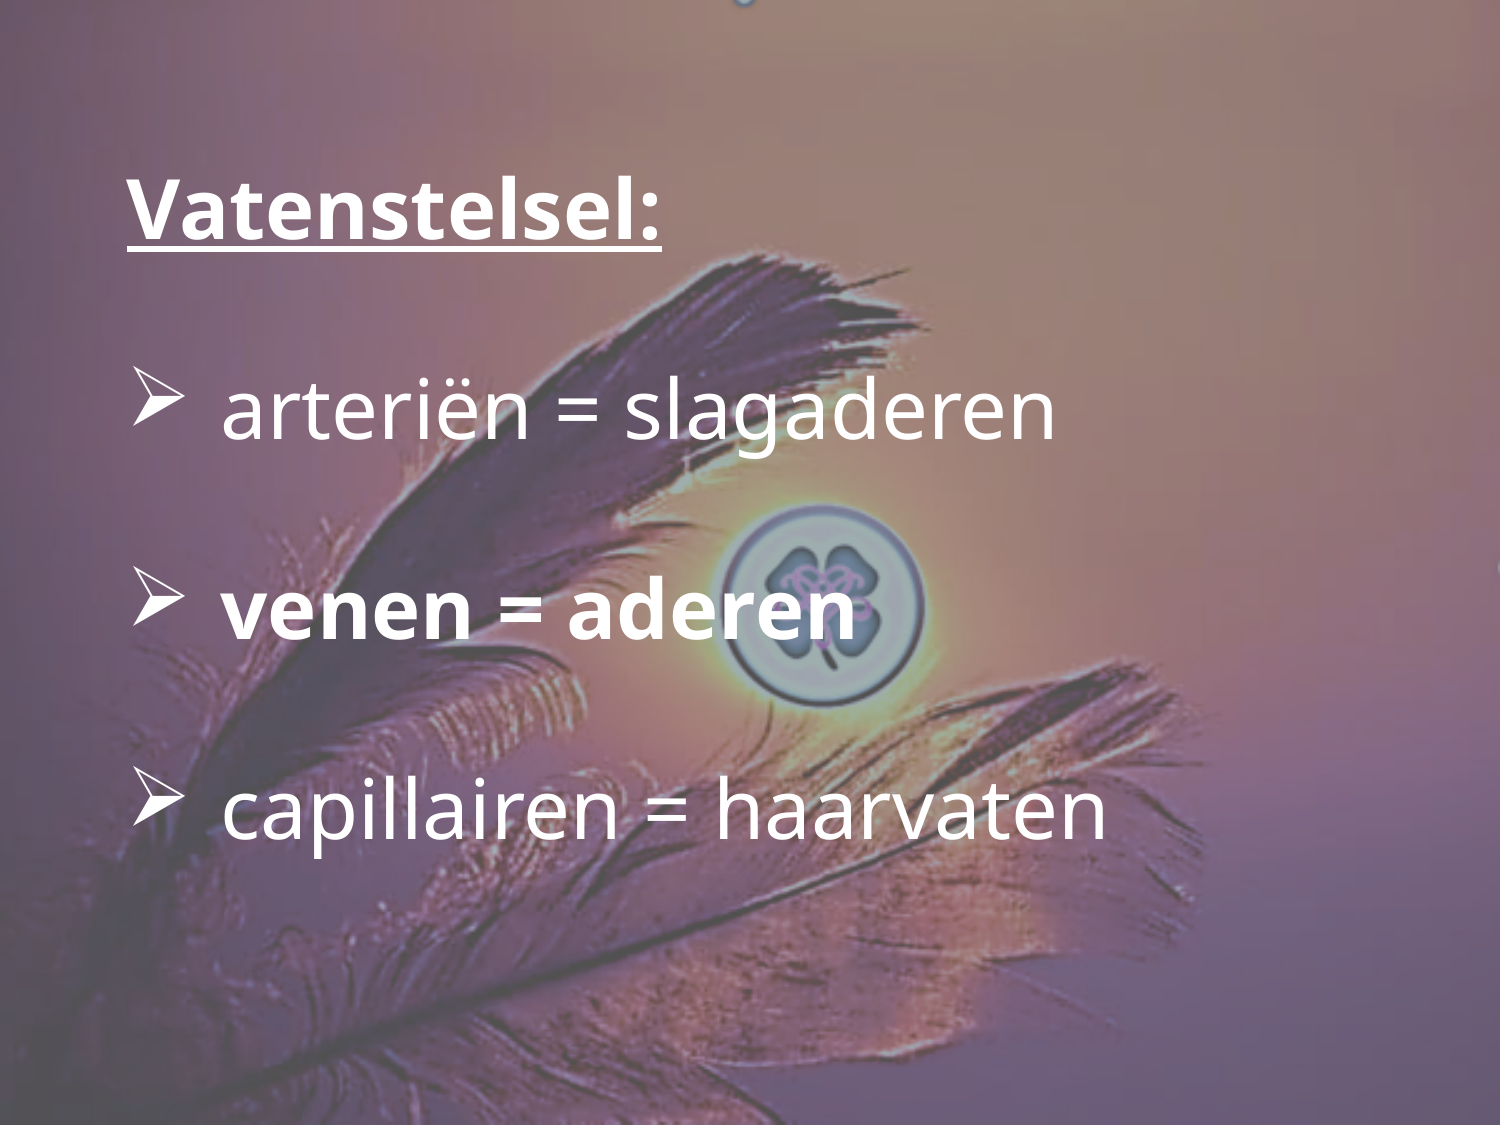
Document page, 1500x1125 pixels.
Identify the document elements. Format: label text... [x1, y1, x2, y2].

text_box Vatenstelsel: arteriën = slagaderen venen = aderen capillairen = haarvaten [112, 149, 1315, 864]
picture [0, 0, 1500, 1125]
